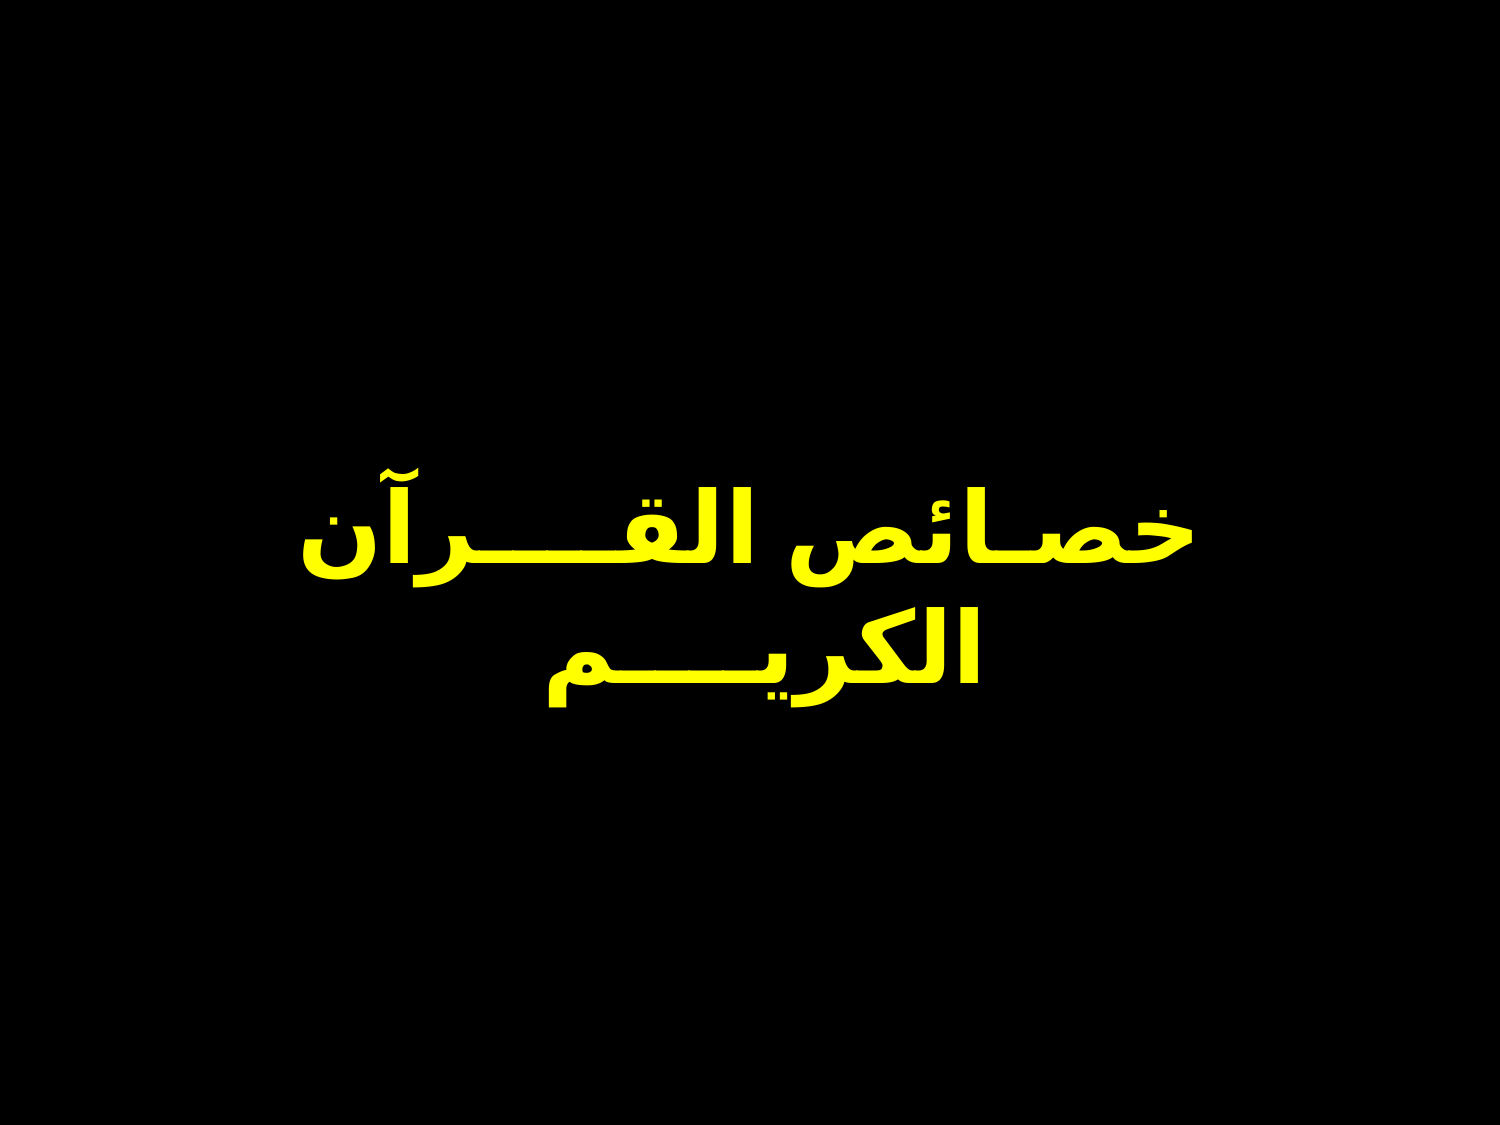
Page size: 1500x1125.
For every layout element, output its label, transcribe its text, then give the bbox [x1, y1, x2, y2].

list خصـائص القــــرآن الكريــــم [75, 262, 1425, 1005]
